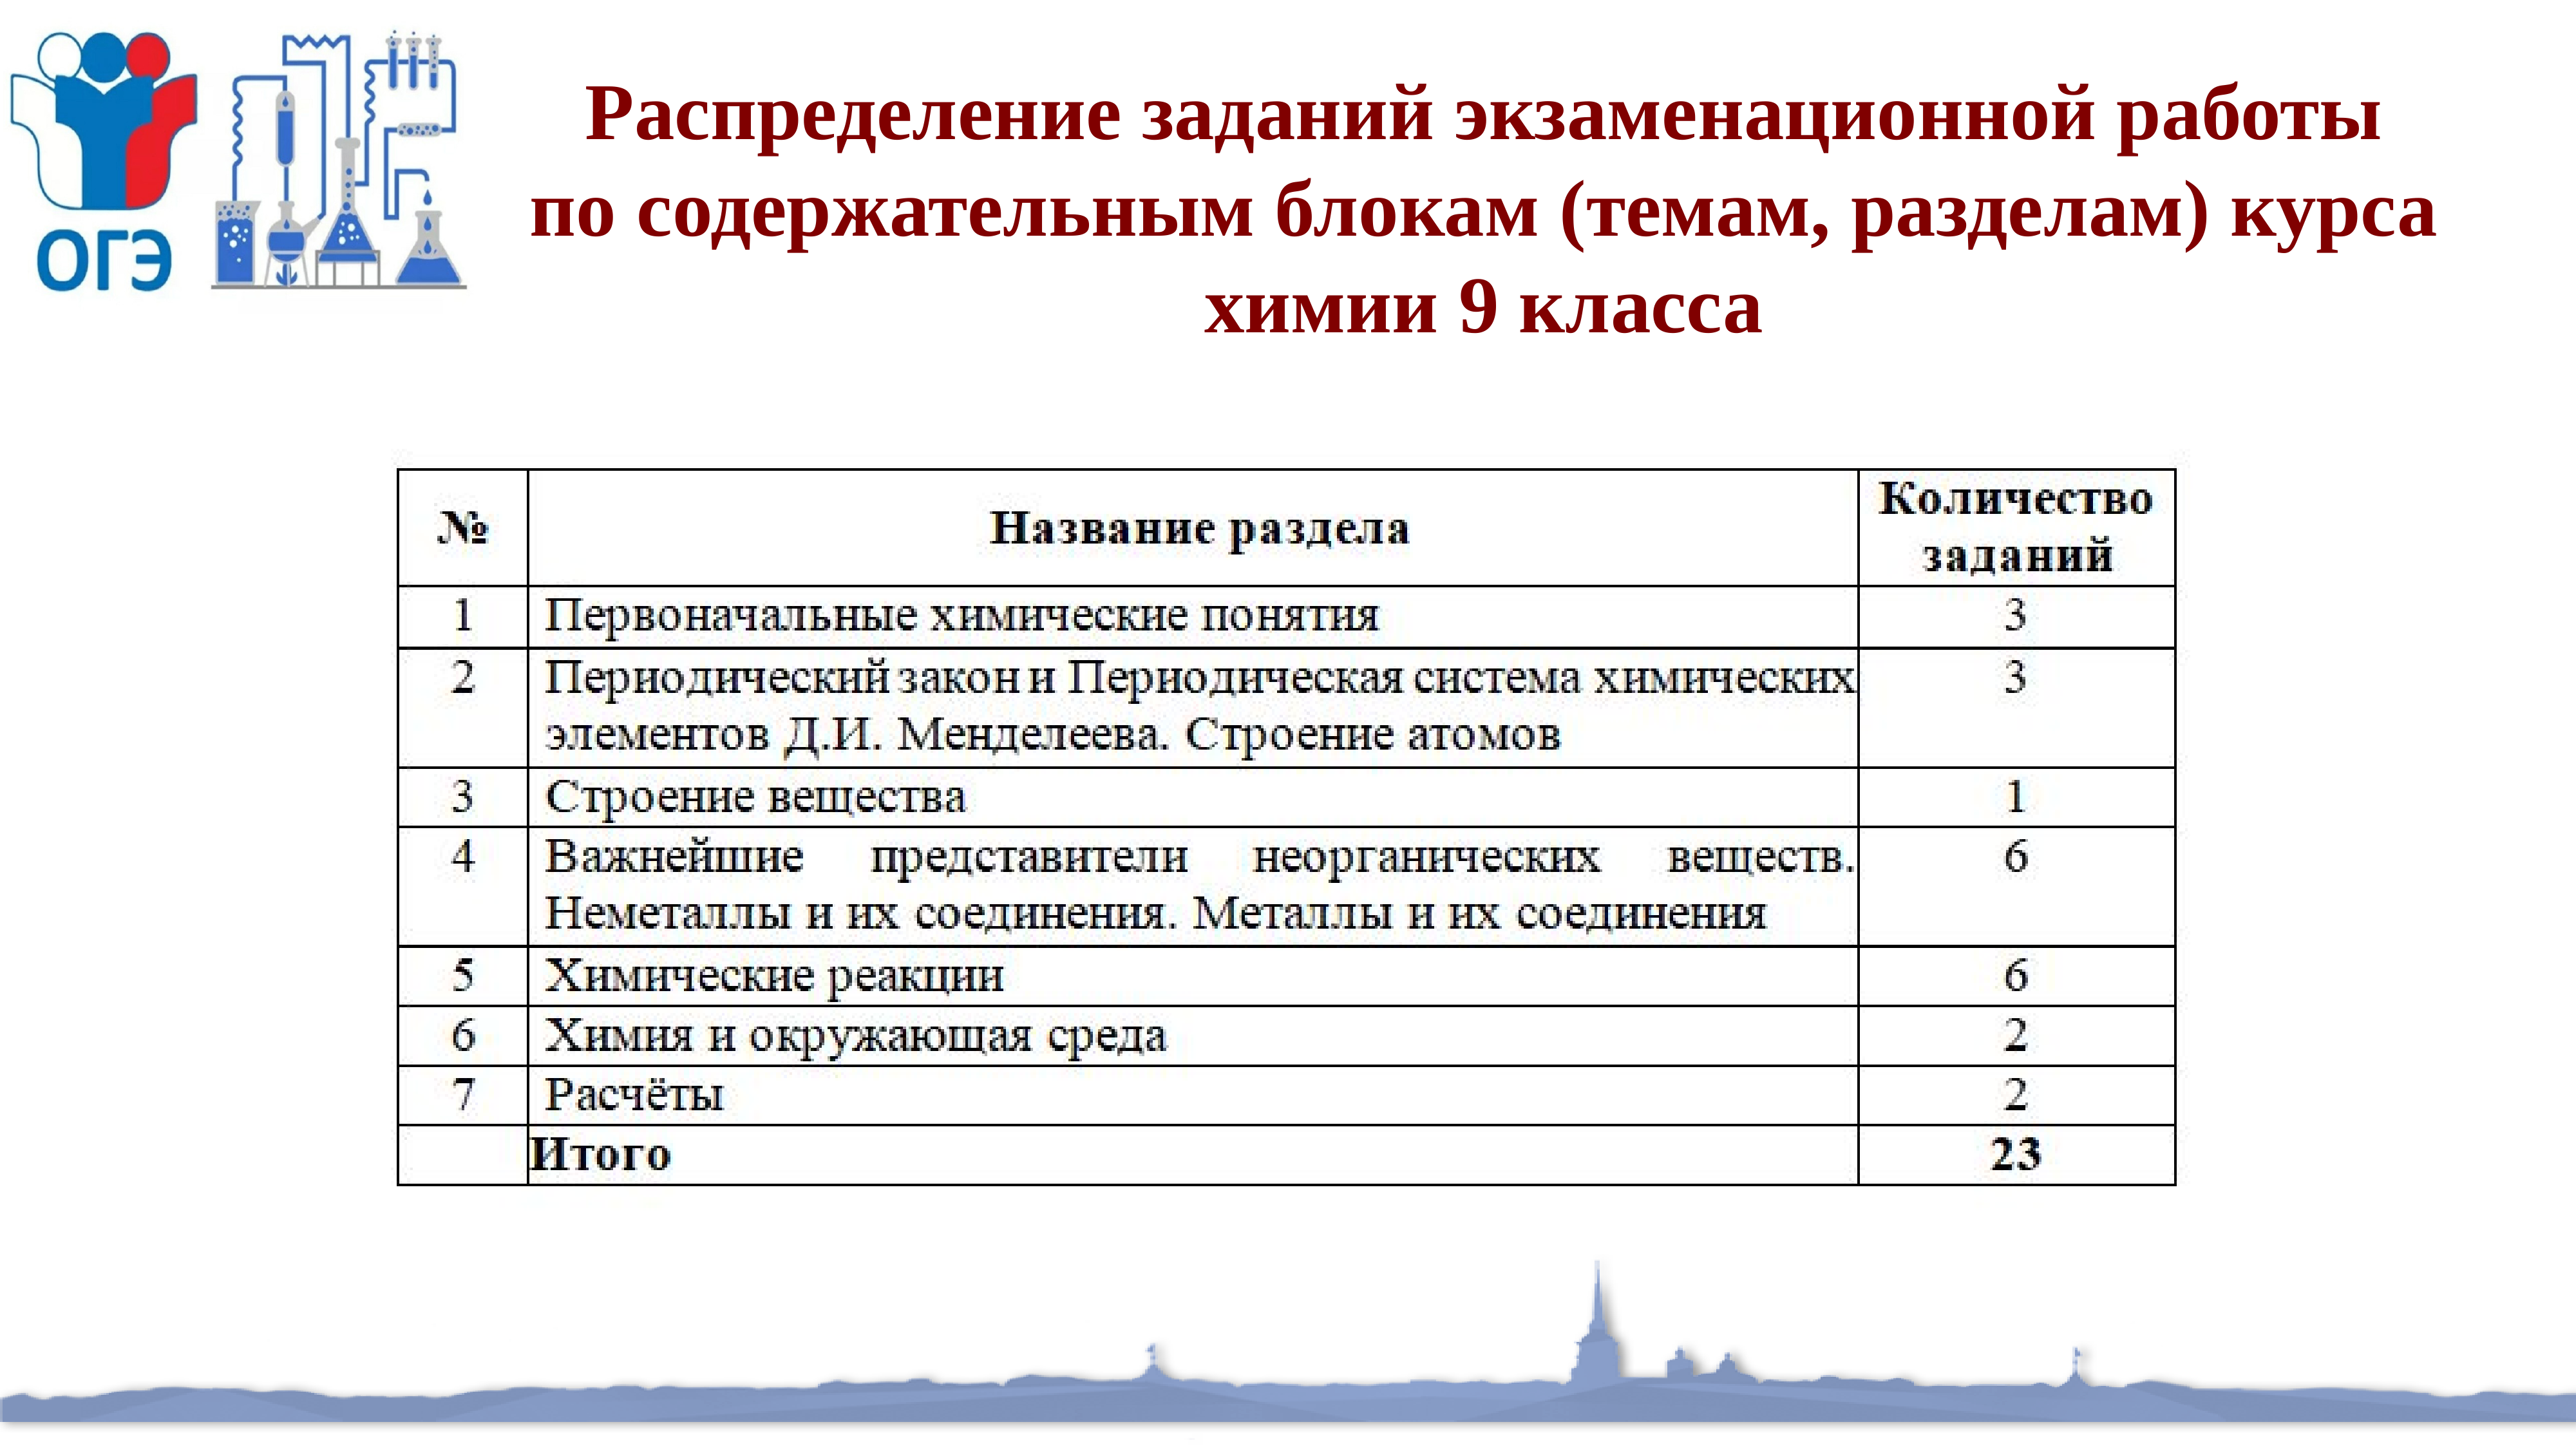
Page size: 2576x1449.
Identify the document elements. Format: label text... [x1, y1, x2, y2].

picture [369, 427, 2207, 1219]
picture [0, 0, 475, 314]
text_box Распределение заданий экзаменационной работы по содержательным блокам (темам, разделам) курса химии 9 класса [509, 53, 2460, 354]
picture [0, 1259, 2576, 1440]
